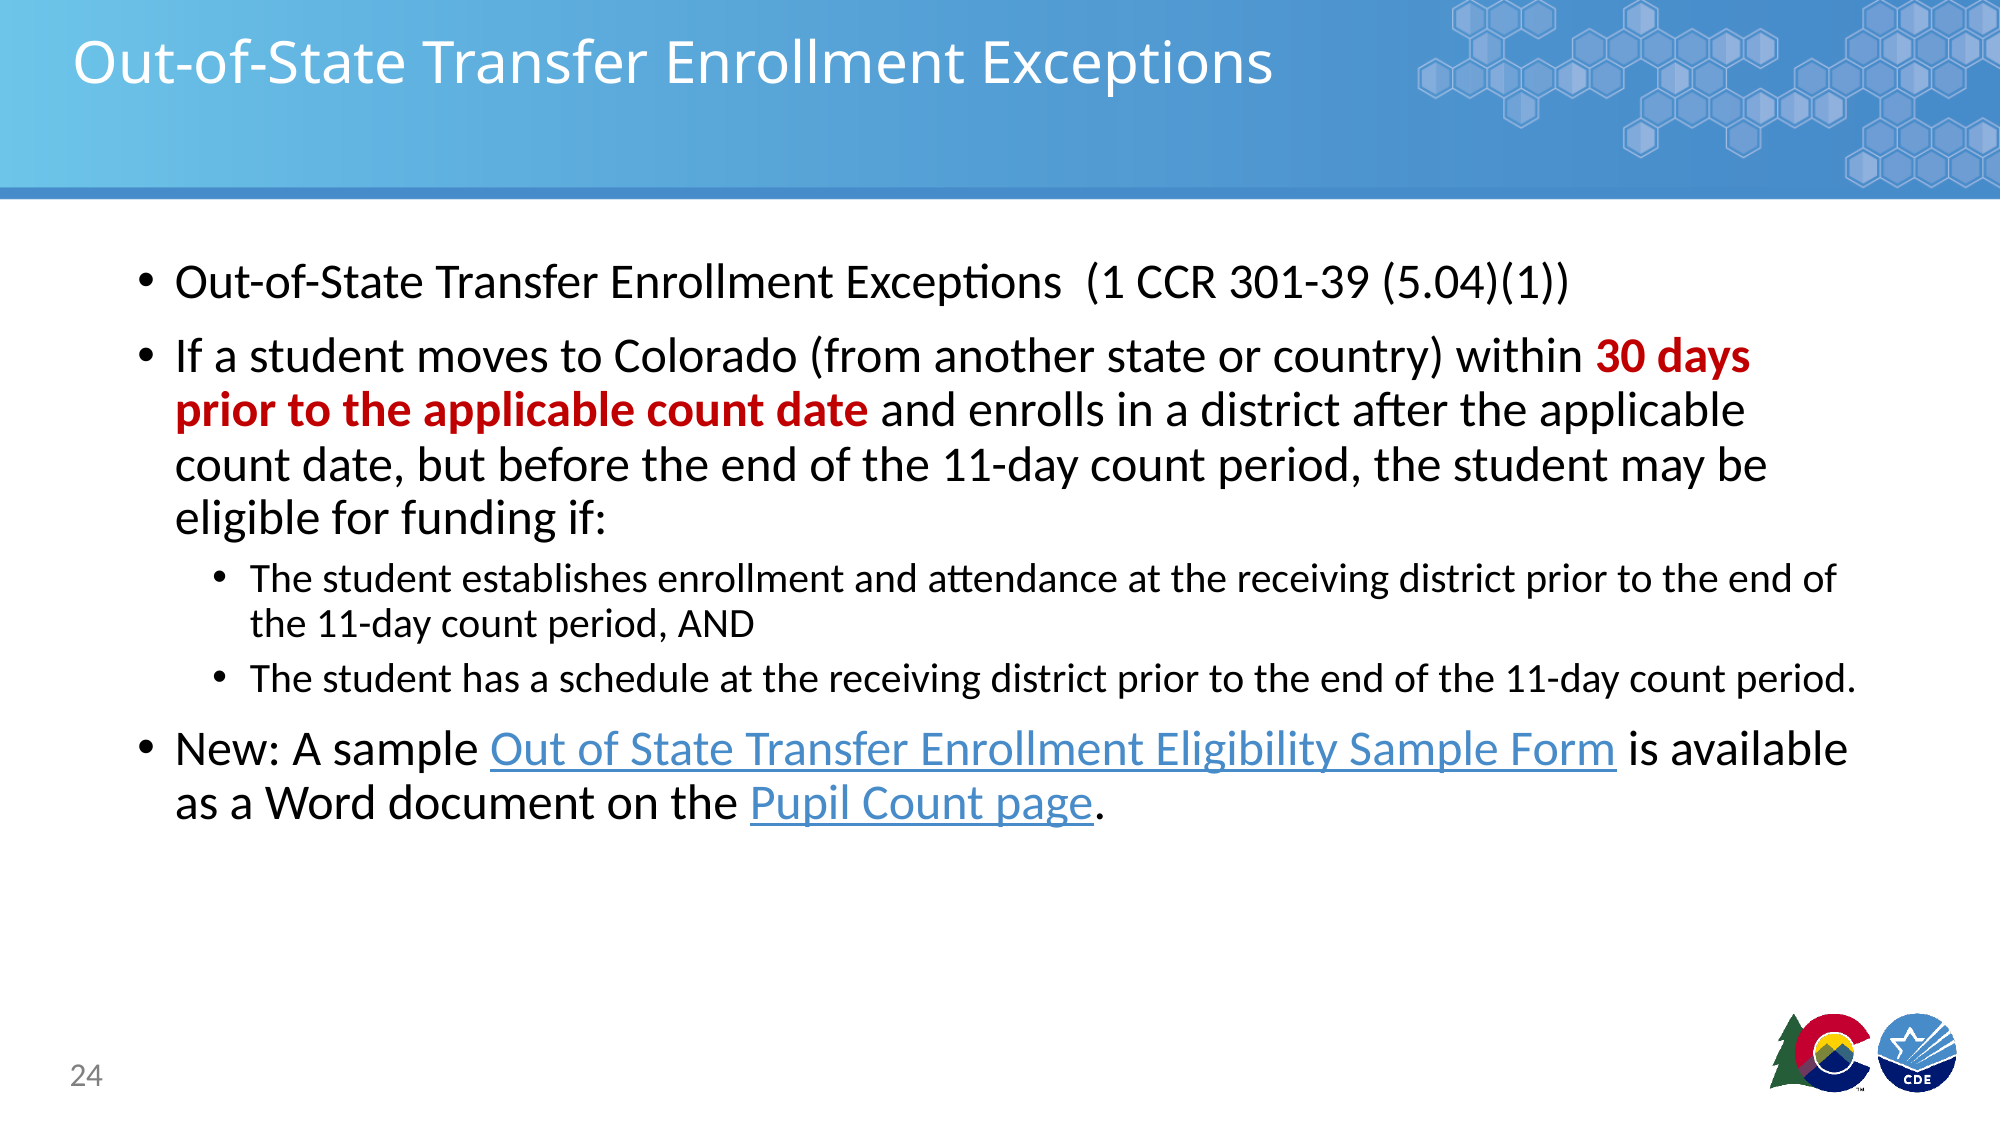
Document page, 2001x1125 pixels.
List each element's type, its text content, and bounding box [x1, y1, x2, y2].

picture [0, 0, 2000, 200]
list Out-of-State Transfer Enrollment Exceptions (1 CCR 301-39 (5.04)(1)) If a student moves to Colorado (from another state or country) within 30 days prior to the applicable count date and enrolls in a district after the applicable count date, but before the end of the 11-day count period, the student may be eligible for funding if: The student establishes enrollment and attendance at the receiving district prior to the end of the 11-day count period, AND The student has a schedule at the receiving district prior to the end of the 11-day count period. New: A sample Out of State Transfer Enrollment Eligibility Sample Form is available as a Word document on the Pupil Count page. [137, 254, 1863, 969]
title Out-of-State Transfer Enrollment Exceptions [72, 33, 1396, 182]
slide_number 24 [54, 1042, 505, 1103]
picture [1768, 1012, 1957, 1093]
